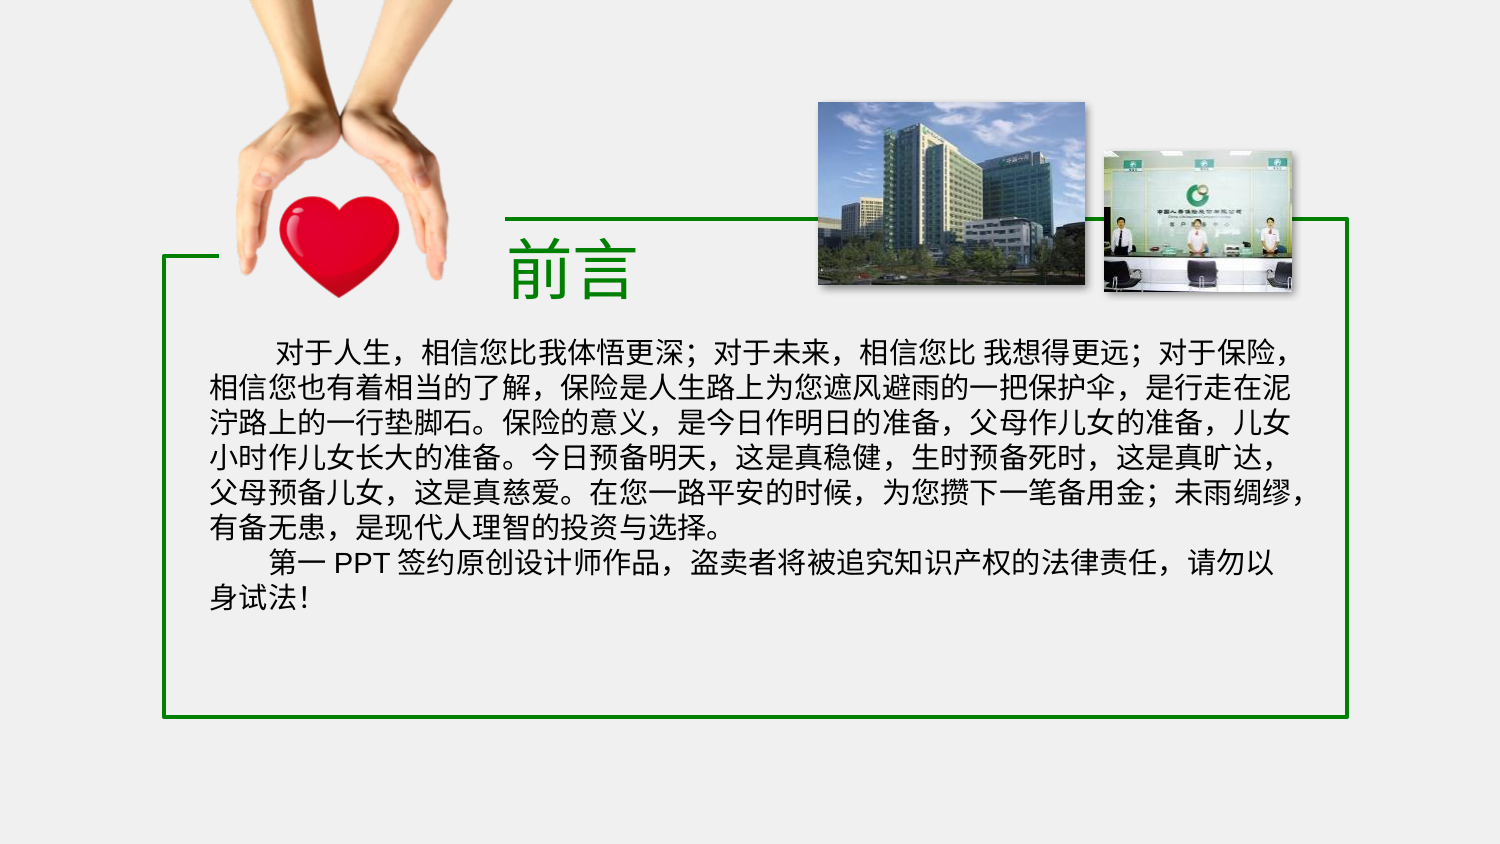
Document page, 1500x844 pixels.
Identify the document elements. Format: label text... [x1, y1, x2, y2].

text_box 前言 [491, 220, 655, 315]
picture [818, 101, 1085, 286]
picture [1104, 150, 1293, 293]
text_box [162, 217, 1349, 719]
picture [235, 0, 472, 333]
